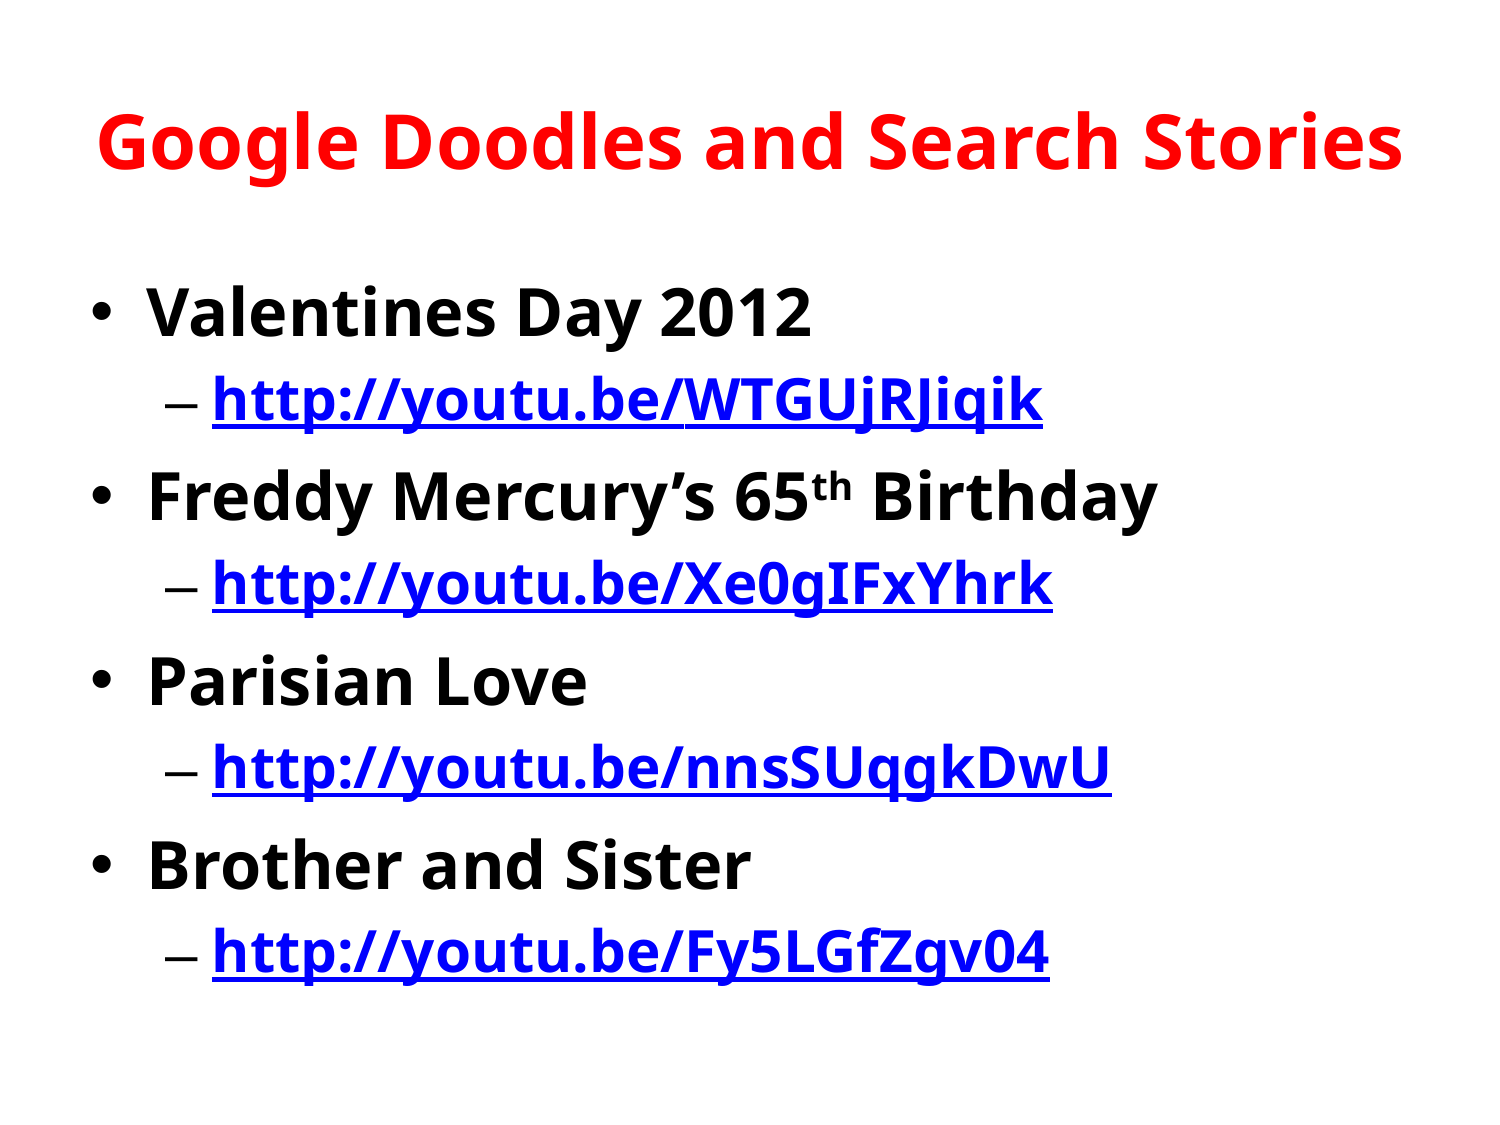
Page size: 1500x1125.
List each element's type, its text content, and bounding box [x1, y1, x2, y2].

title Google Doodles and Search Stories [75, 45, 1425, 233]
list Valentines Day 2012 http://youtu.be/WTGUjRJiqik Freddy Mercury’s 65th Birthday http://youtu.be/Xe0gIFxYhrk Parisian Love http://youtu.be/nnsSUqgkDwU Brother and Sister http://youtu.be/Fy5LGfZgv04 [75, 262, 1425, 1005]
